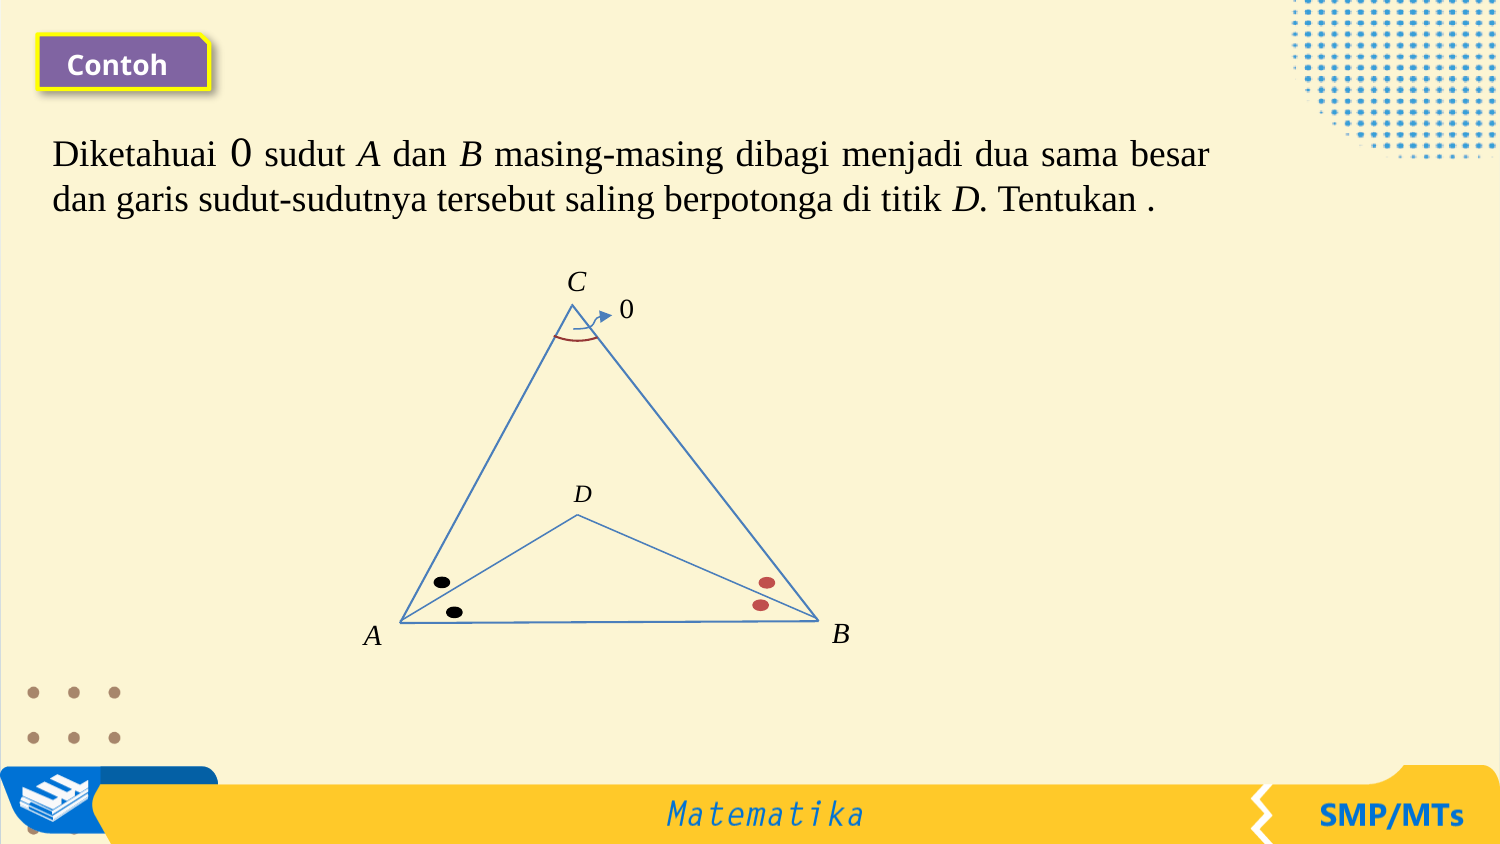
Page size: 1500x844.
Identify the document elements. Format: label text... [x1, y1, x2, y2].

text_box Contoh [35, 32, 212, 92]
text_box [399, 220, 819, 624]
text_box A [349, 608, 397, 659]
picture [0, 0, 1500, 844]
text_box B [817, 606, 865, 657]
